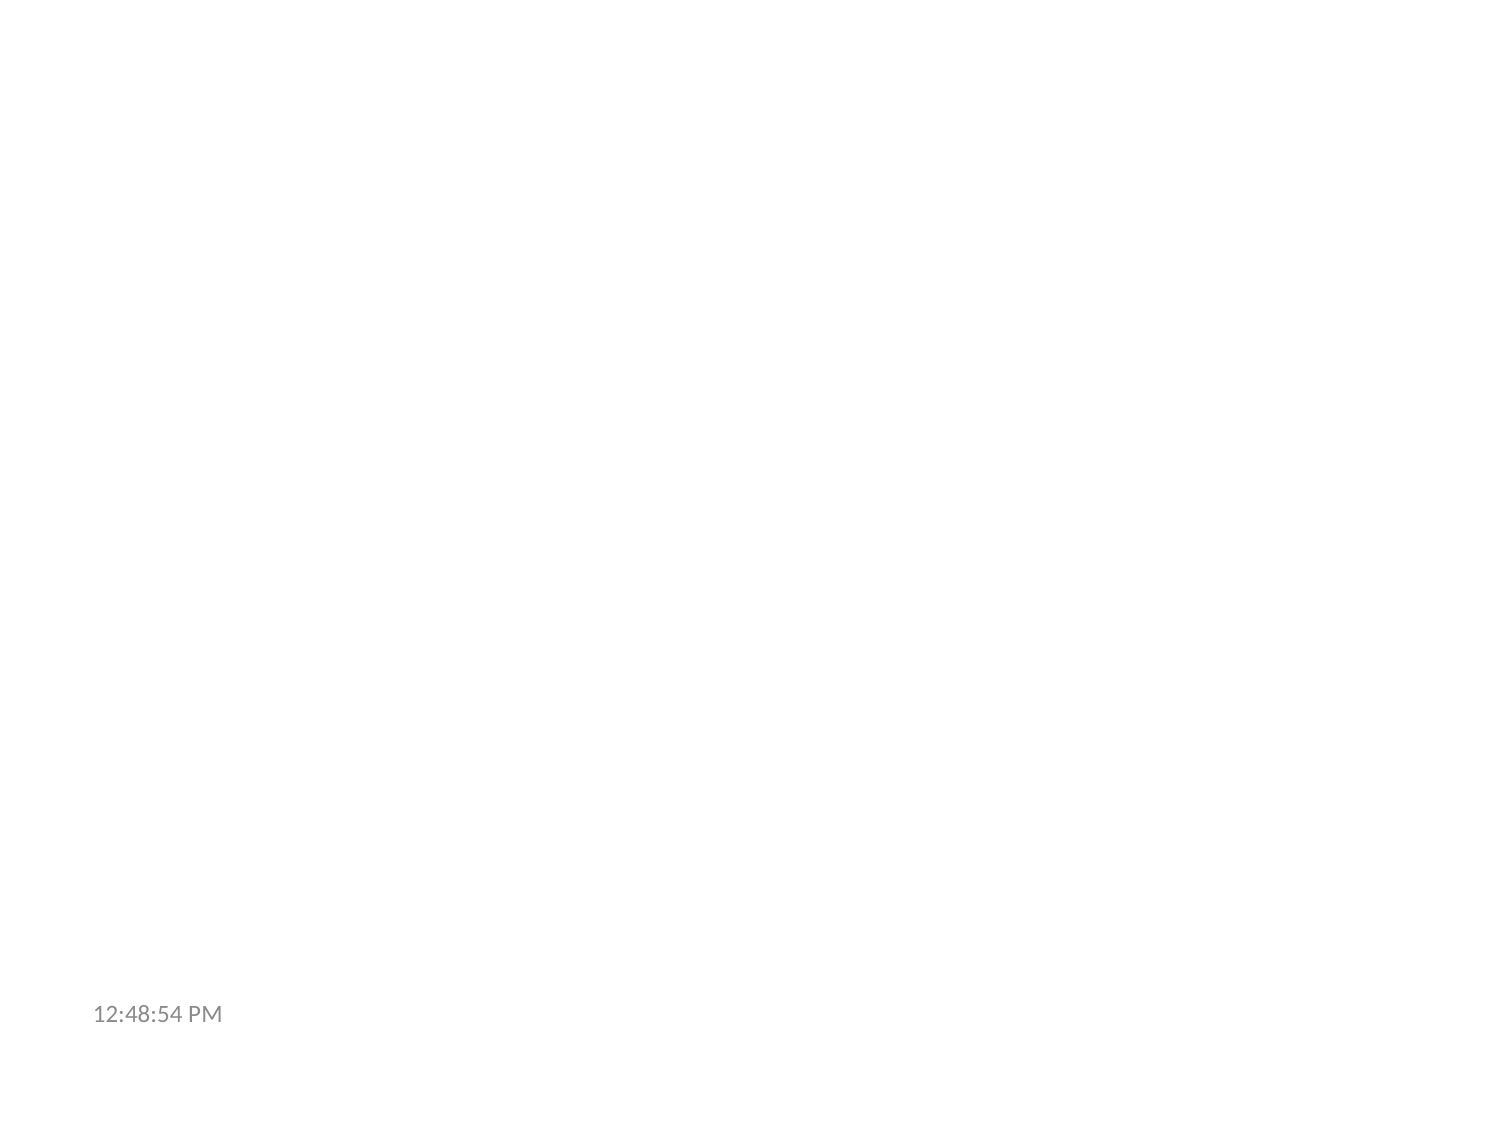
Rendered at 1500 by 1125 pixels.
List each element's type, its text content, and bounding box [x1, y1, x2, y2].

text_box 3:35:09 PM [77, 982, 428, 1043]
